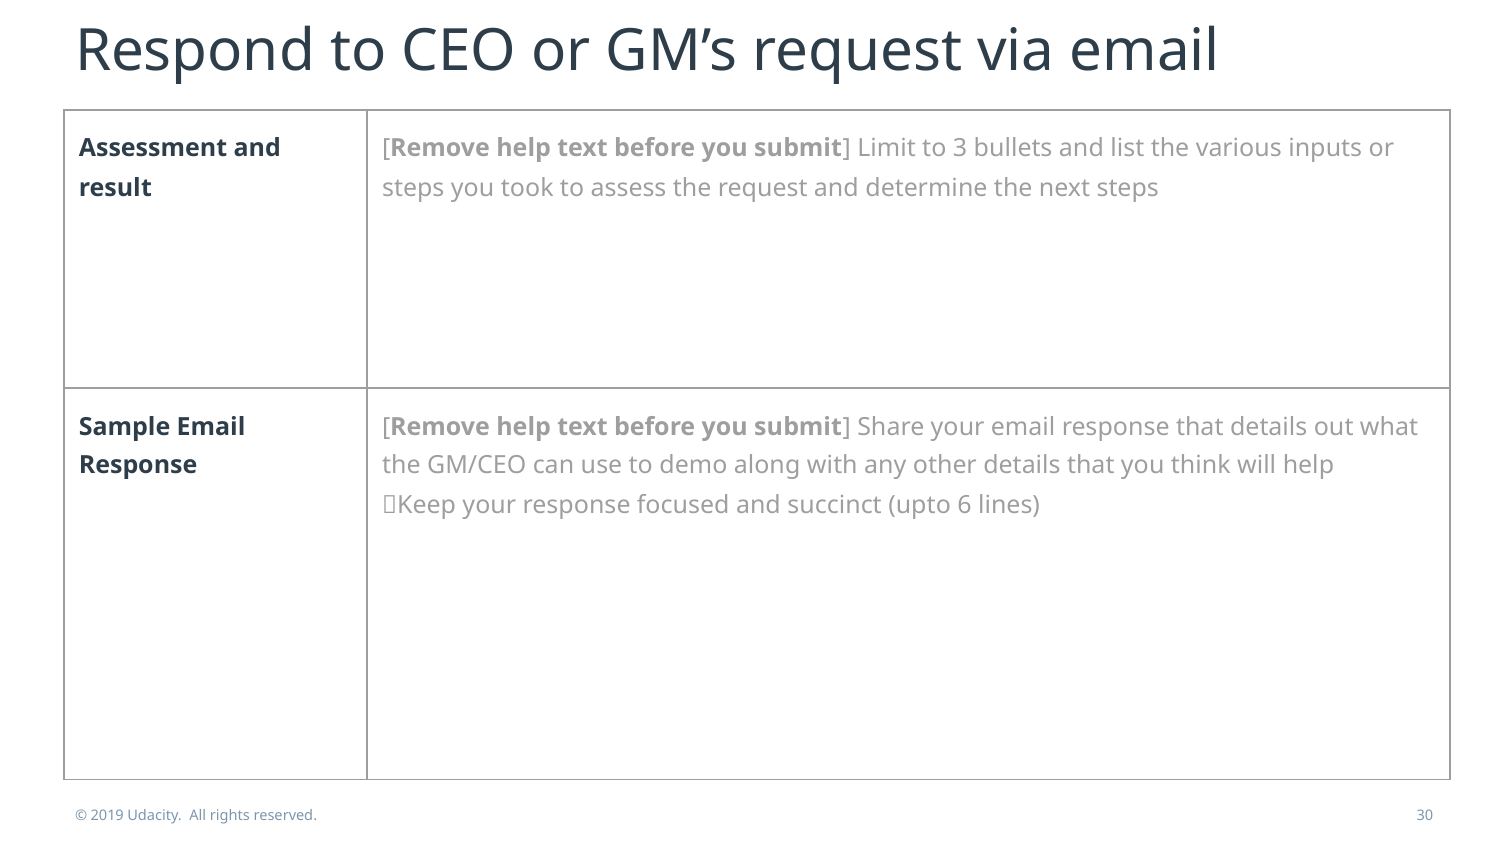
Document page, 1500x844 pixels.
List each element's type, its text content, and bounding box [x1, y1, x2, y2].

table_header [Remove help text before you submit] Limit to 3 bullets and list the various inputs or steps you took to assess the request and determine the next steps [368, 111, 1449, 387]
table_cell [Remove help text before you submit] Share your email response that details out what the GM/CEO can use to demo along with any other details that you think will help 💡Keep your response focused and succinct (upto 6 lines) [368, 389, 1449, 779]
slide_number ‹#› [1416, 806, 1434, 826]
table_header Assessment and result [65, 111, 366, 387]
list © 2019 Udacity. All rights reserved. [75, 806, 725, 826]
title Respond to CEO or GM’s request via email [75, 12, 1425, 109]
table_cell Sample Email Response [65, 389, 366, 779]
